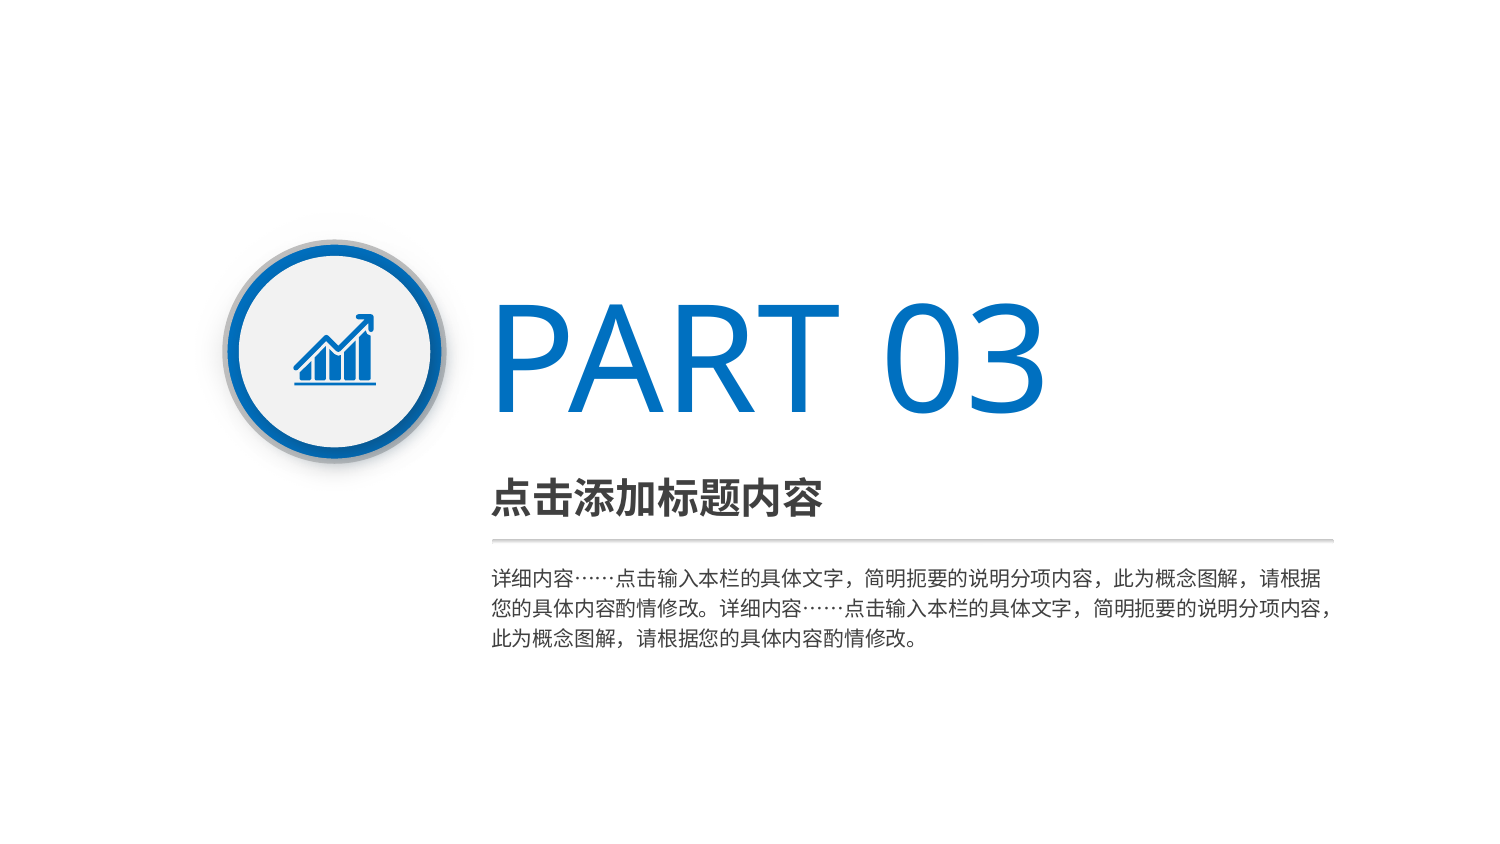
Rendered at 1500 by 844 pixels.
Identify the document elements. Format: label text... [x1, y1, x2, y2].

text_box PART 03 [486, 257, 1066, 449]
text_box 详细内容……点击输入本栏的具体文字，简明扼要的说明分项内容，此为概念图解，请根据您的具体内容酌情修改。详细内容……点击输入本栏的具体文字，简明扼要的说明分项内容，此为概念图解，请根据您的具体内容酌情修改。 [480, 554, 1334, 656]
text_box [187, 204, 482, 499]
text_box [490, 536, 1336, 547]
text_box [292, 314, 377, 386]
text_box 点击添加标题内容 [475, 464, 884, 530]
